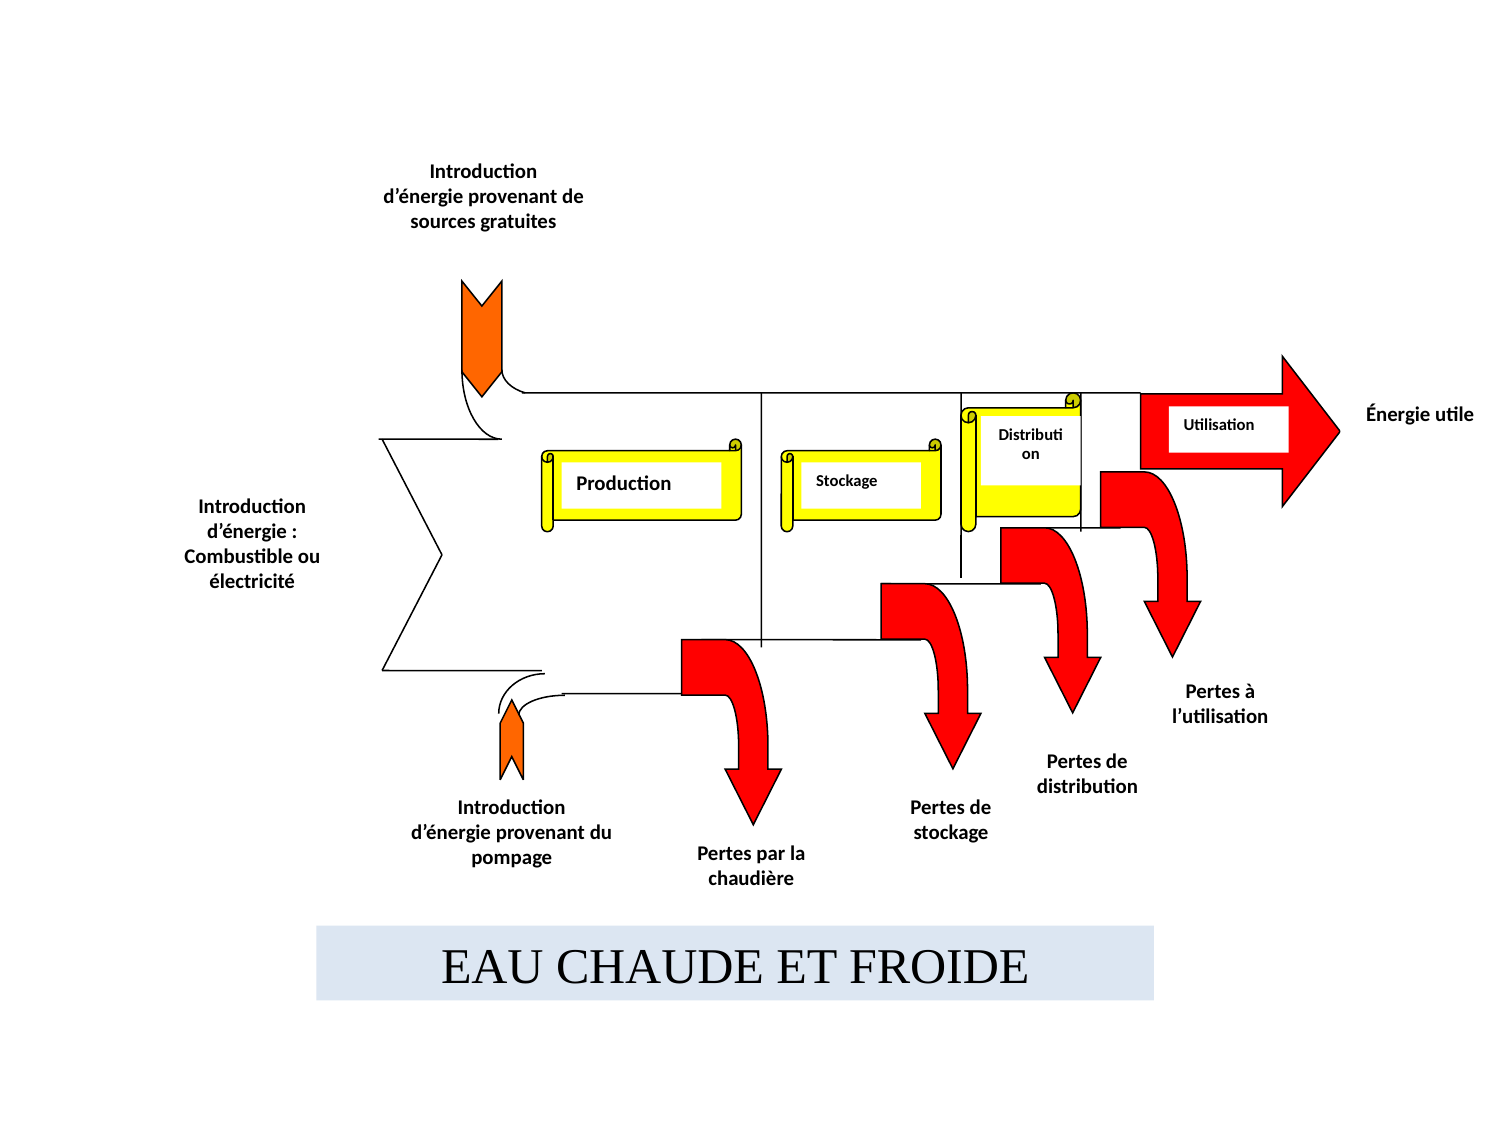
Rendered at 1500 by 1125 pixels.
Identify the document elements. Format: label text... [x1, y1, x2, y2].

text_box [162, 149, 1500, 926]
text_box EAU CHAUDE ET FROIDE [316, 934, 1154, 1001]
